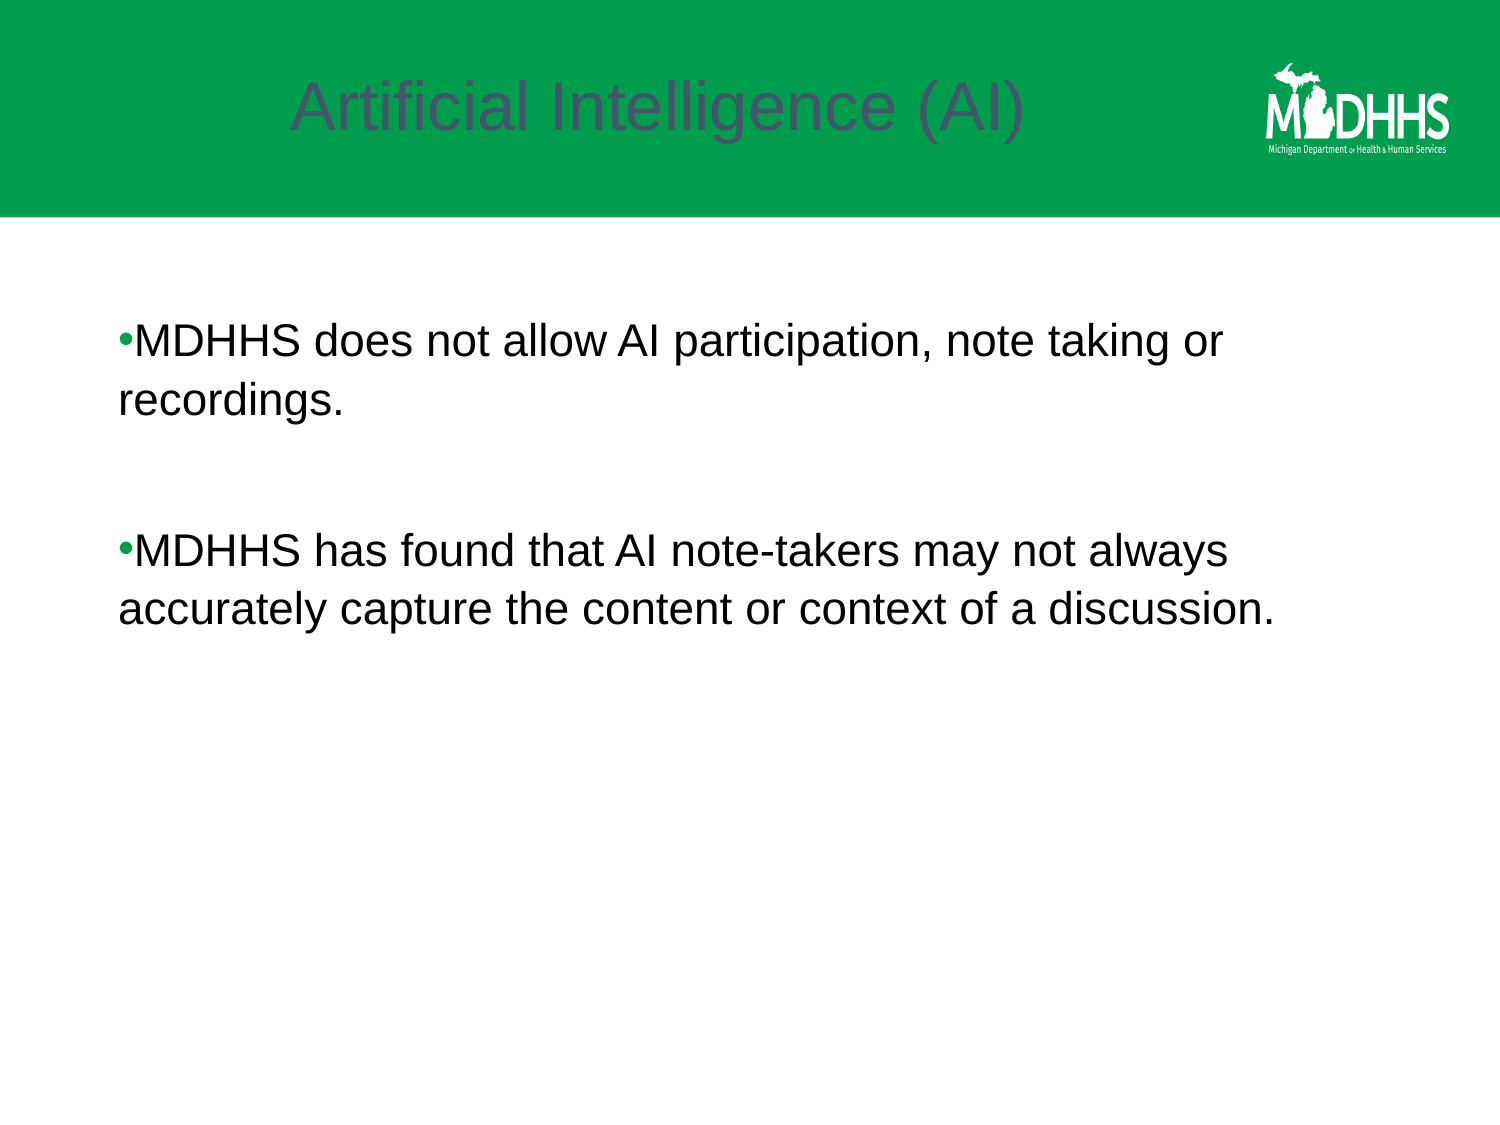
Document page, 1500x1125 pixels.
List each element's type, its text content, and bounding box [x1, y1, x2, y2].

list MDHHS does not allow AI participation, note taking or recordings. MDHHS has found that AI note-takers may not always accurately capture the content or context of a discussion. [103, 299, 1425, 1014]
title Artificial Intelligence (AI) [103, 0, 1216, 218]
picture [1266, 63, 1449, 155]
